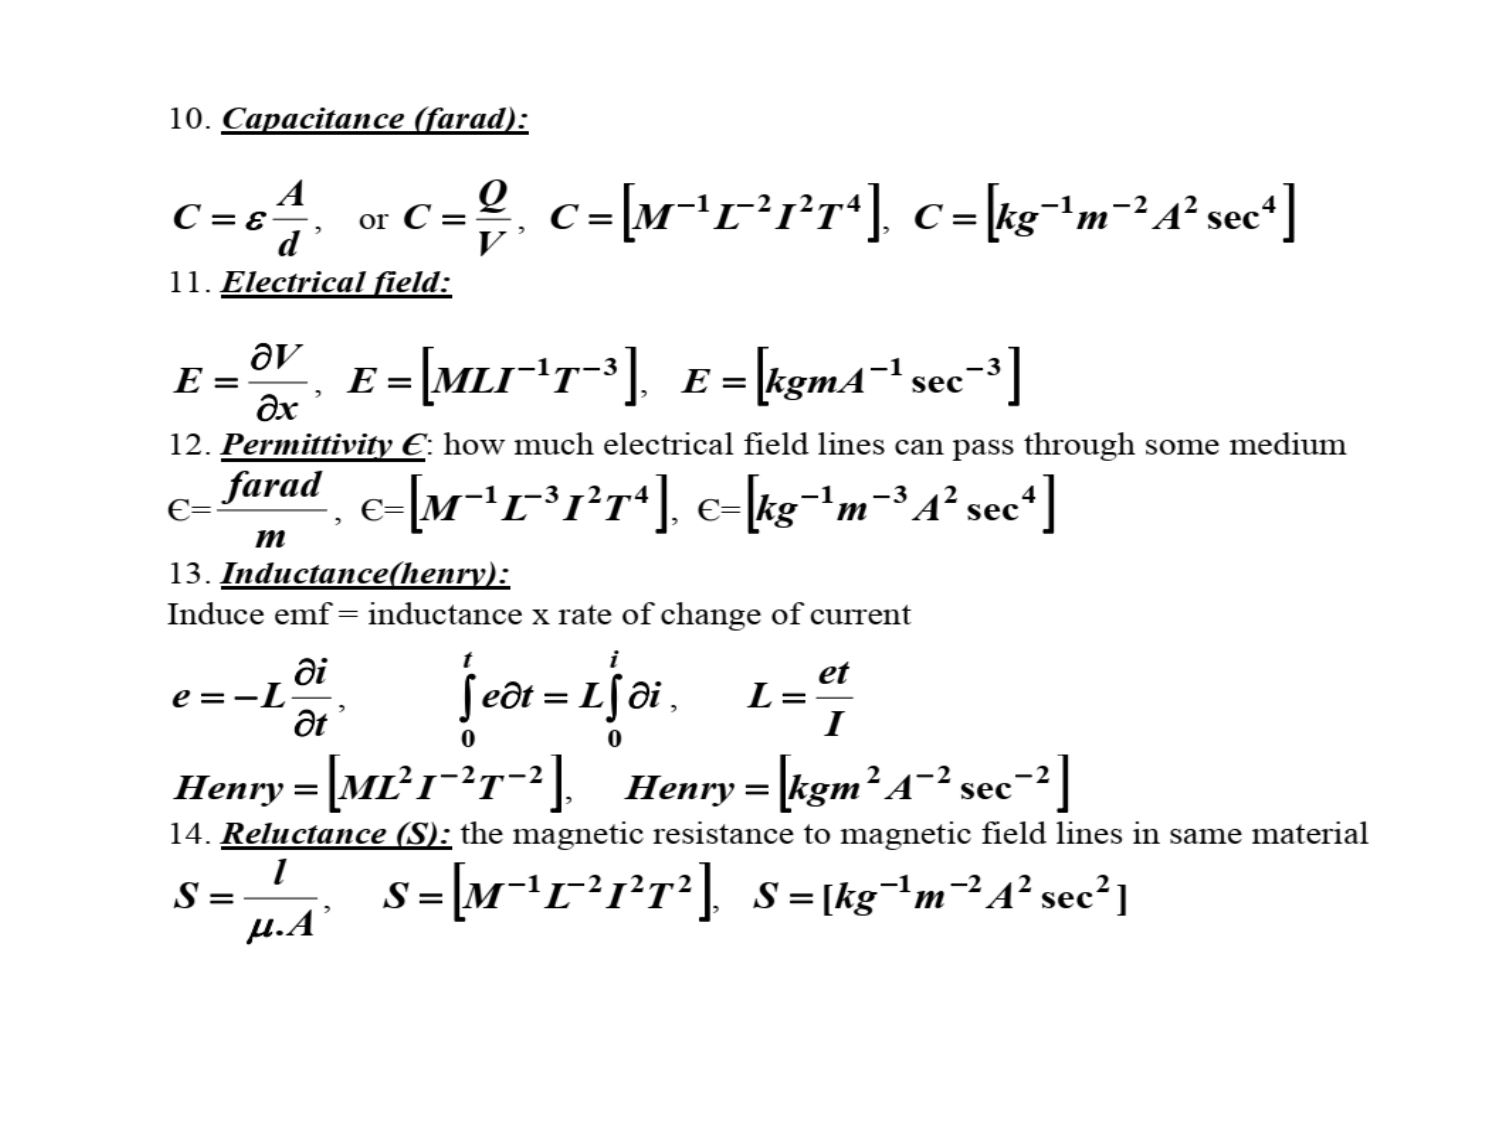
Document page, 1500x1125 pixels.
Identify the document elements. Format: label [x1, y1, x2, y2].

list [112, 99, 1401, 1006]
